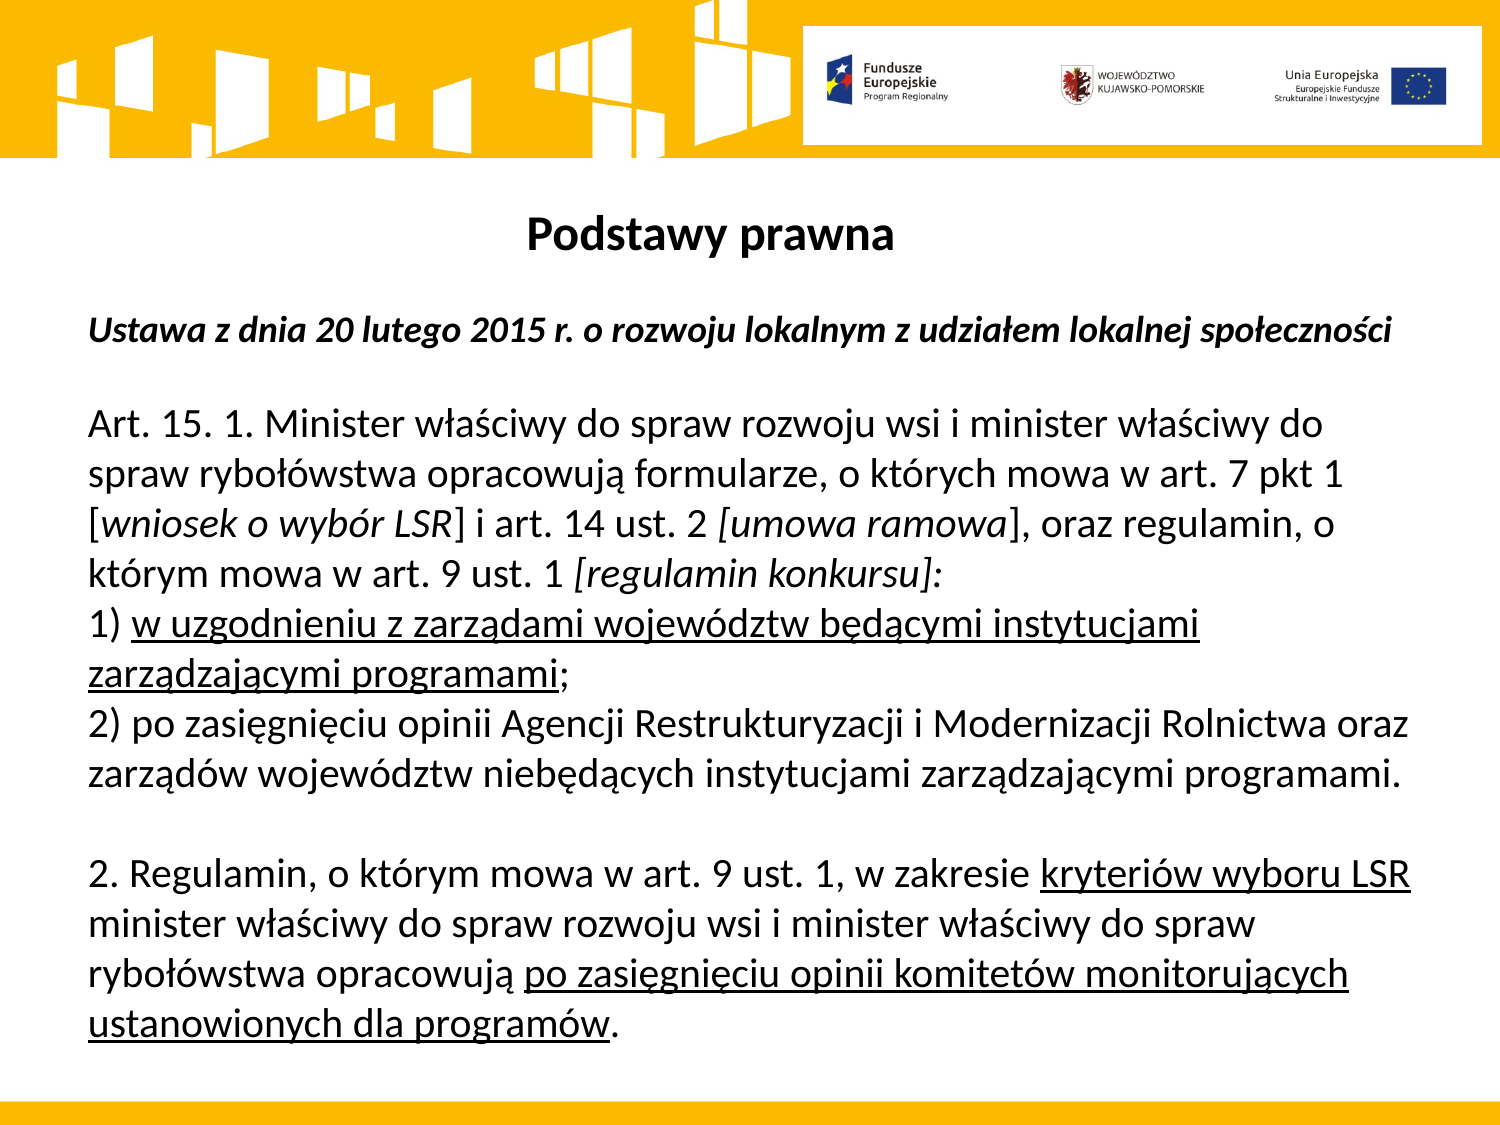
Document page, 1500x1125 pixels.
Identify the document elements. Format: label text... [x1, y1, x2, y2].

text_box Podstawy prawna [0, 193, 1423, 269]
text_box Ustawa z dnia 20 lutego 2015 r. o rozwoju lokalnym z udziałem lokalnej społeczności Art. 15. 1. Minister właściwy do spraw rozwoju wsi i minister właściwy do spraw rybołówstwa opracowują formularze, o których mowa w art. 7 pkt 1 [wniosek o wybór LSR] i art. 14 ust. 2 [umowa ramowa], oraz regulamin, o którym mowa w art. 9 ust. 1 [regulamin konkursu]: 1) w uzgodnieniu z zarządami województw będącymi instytucjami zarządzającymi programami; 2) po zasięgnięciu opinii Agencji Restrukturyzacji i Modernizacji Rolnictwa oraz zarządów województw niebędących instytucjami zarządzającymi programami. 2. Regulamin, o którym mowa w art. 9 ust. 1, w zakresie kryteriów wyboru LSR minister właściwy do spraw rozwoju wsi i minister właściwy do spraw rybołówstwa opracowują po zasięgnięciu opinii komitetów monitorujących ustanowionych dla programów. [73, 298, 1437, 1054]
picture [0, 0, 1500, 1125]
